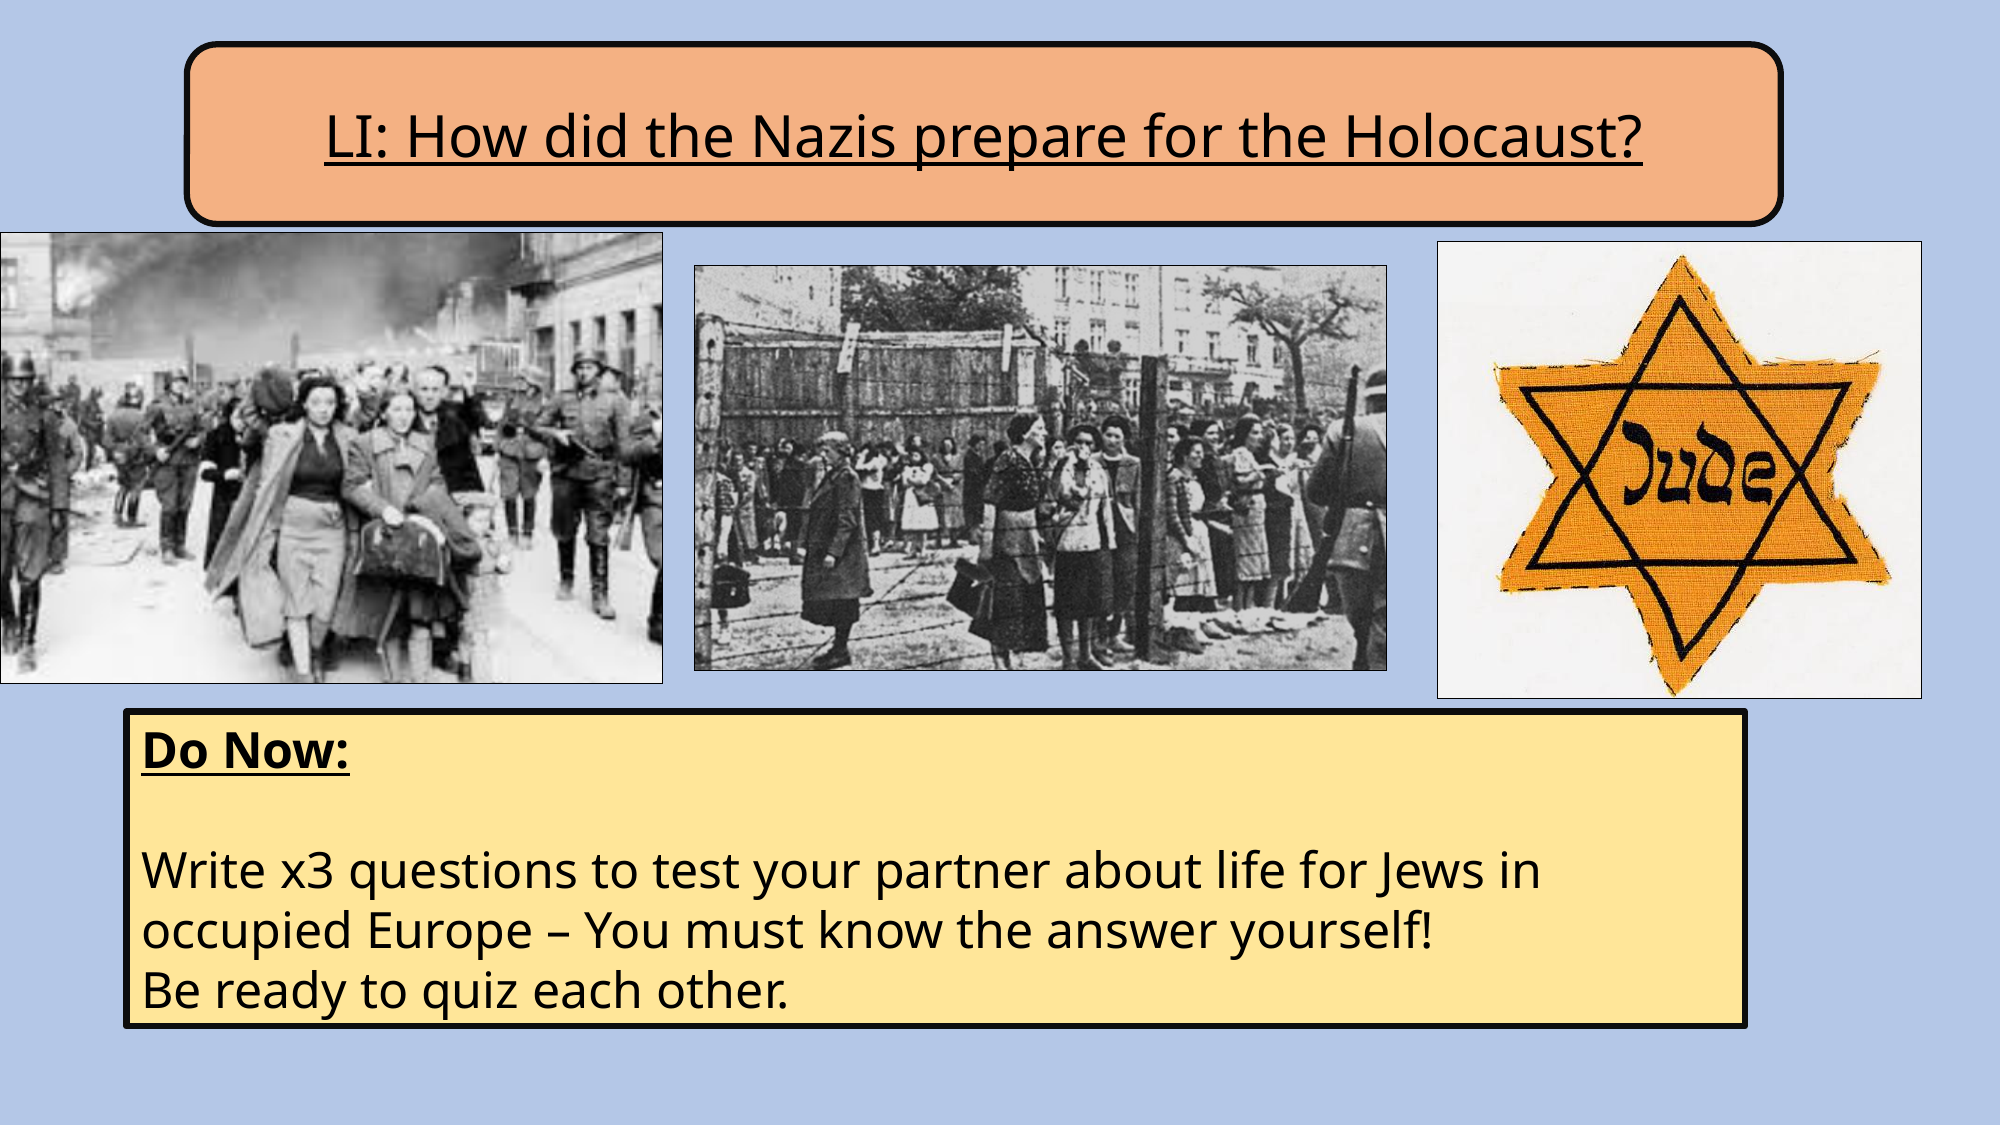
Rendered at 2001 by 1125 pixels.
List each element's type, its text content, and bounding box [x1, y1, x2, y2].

picture [0, 232, 663, 684]
picture [693, 265, 1387, 671]
picture [1437, 241, 1922, 699]
text_box Do Now: Write x3 questions to test your partner about life for Jews in occupied Europe – You must know the answer yourself! Be ready to quiz each other. [126, 711, 1745, 1027]
text_box LI: How did the Nazis prepare for the Holocaust? [185, 43, 1782, 225]
